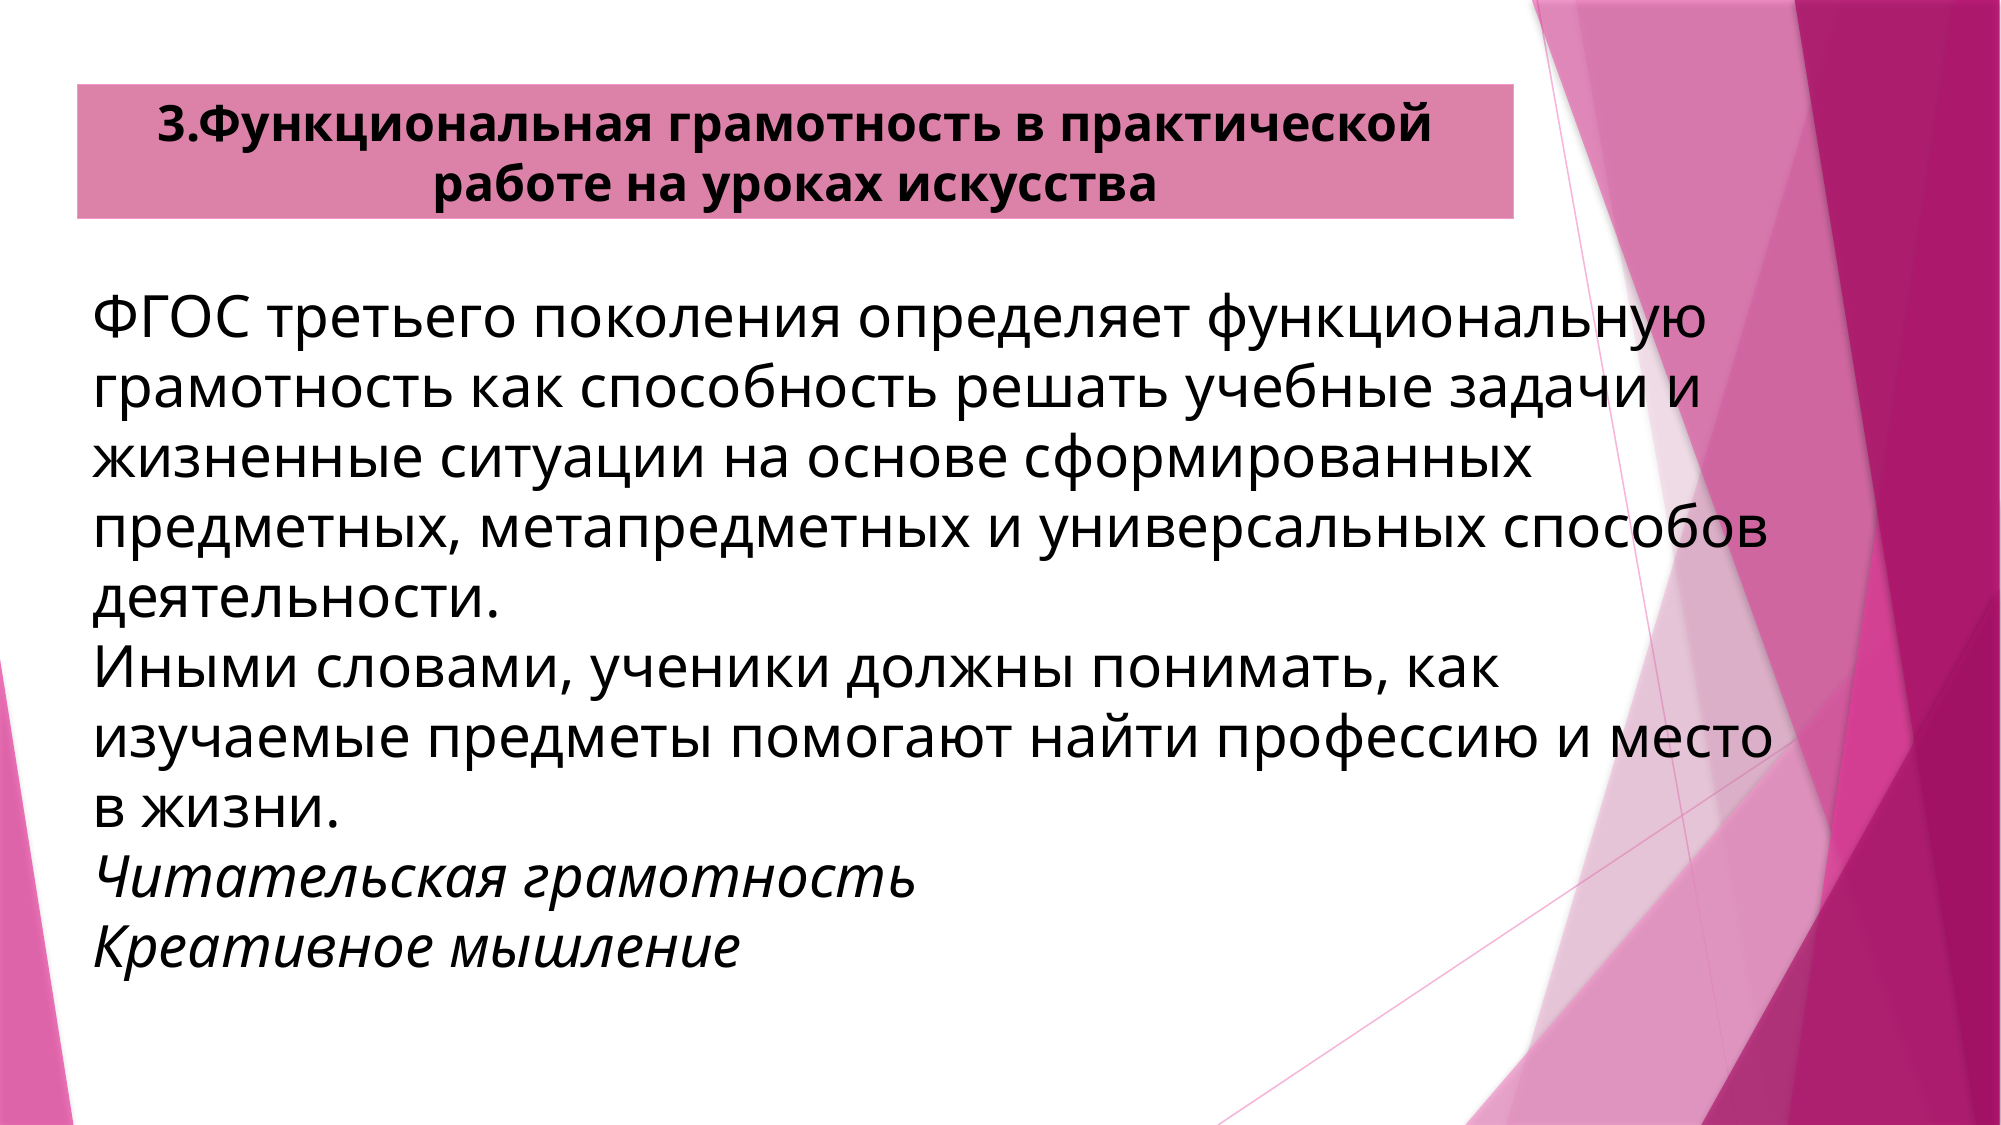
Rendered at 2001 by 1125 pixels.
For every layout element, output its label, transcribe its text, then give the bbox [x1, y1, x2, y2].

text_box ФГОС третьего поколения определяет функциональную грамотность как способность решать учебные задачи и жизненные ситуации на основе сформированных предметных, метапредметных и универсальных способов деятельности. Иными словами, ученики должны понимать, как изучаемые предметы помогают найти профессию и место в жизни. Читательская грамотность Креативное мышление [77, 272, 1799, 987]
text_box 3.Функциональная грамотность в практической работе на уроках искусства [77, 84, 1514, 219]
